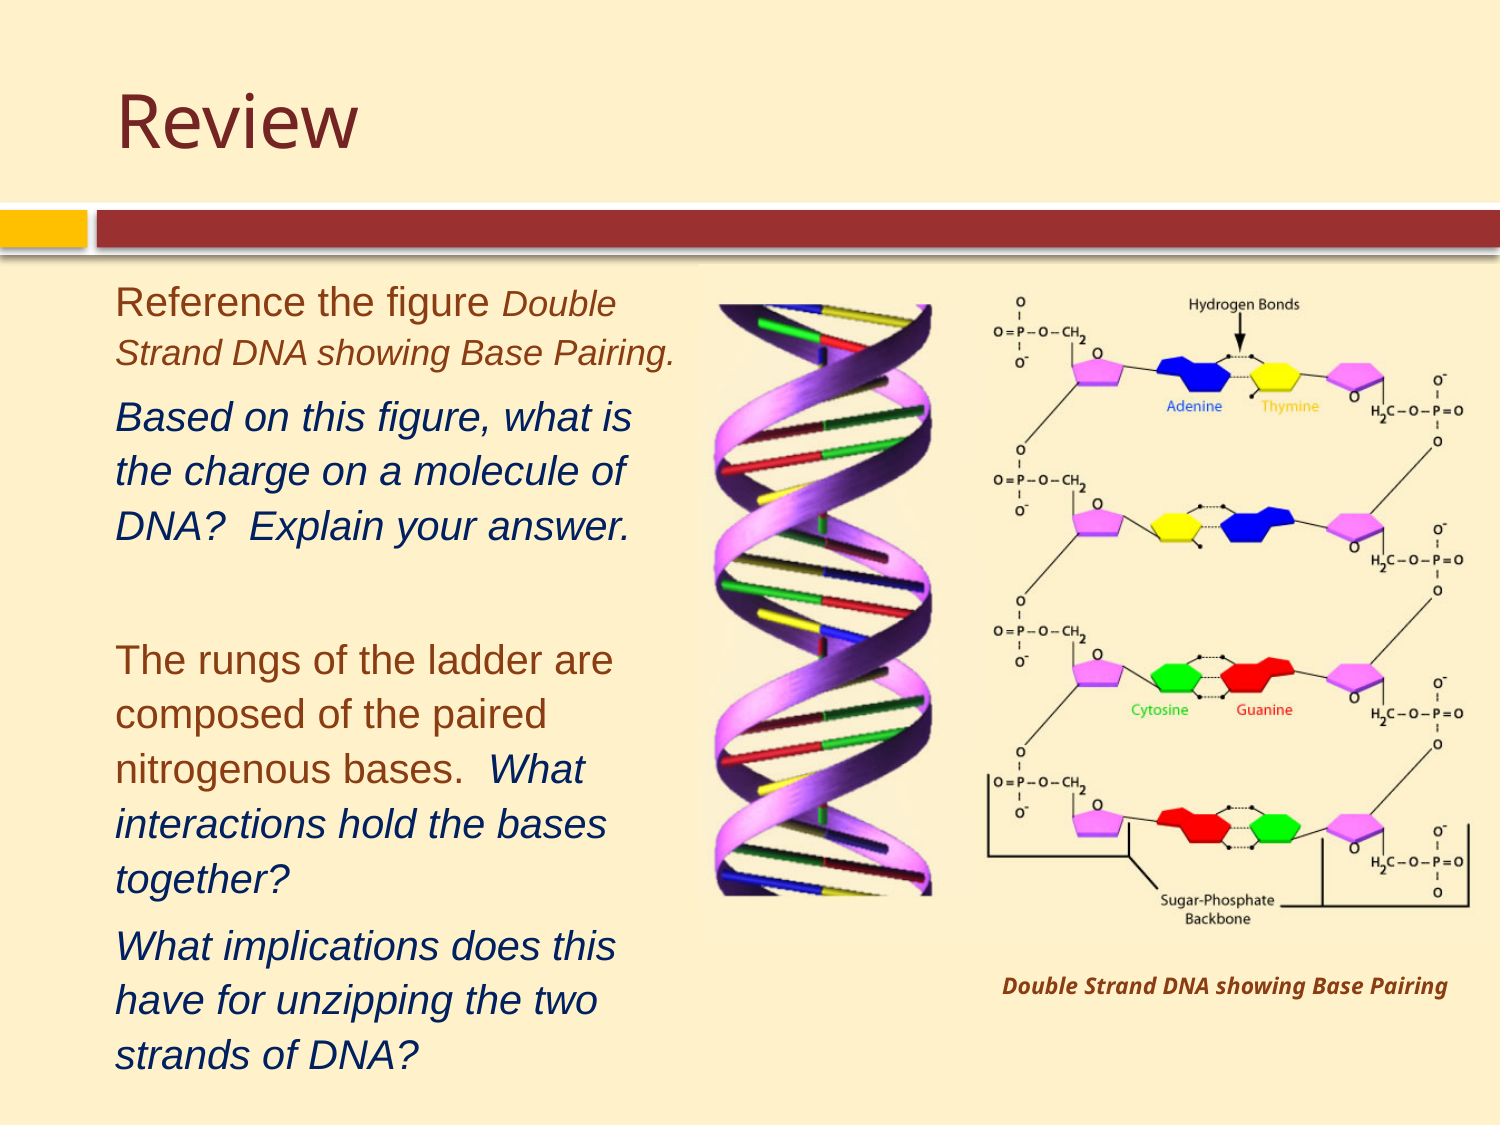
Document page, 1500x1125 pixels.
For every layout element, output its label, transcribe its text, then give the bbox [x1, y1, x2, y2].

list Reference the figure Double Strand DNA showing Base Pairing. Based on this figure, what is the charge on a molecule of DNA? Explain your answer. The rungs of the ladder are composed of the paired nitrogenous bases. What interactions hold the bases together? What implications does this have for unzipping the two strands of DNA? [100, 262, 709, 1099]
text_box Double Strand DNA showing Base Pairing [968, 964, 1464, 1007]
title Review [100, 37, 1438, 200]
picture [698, 264, 1500, 946]
